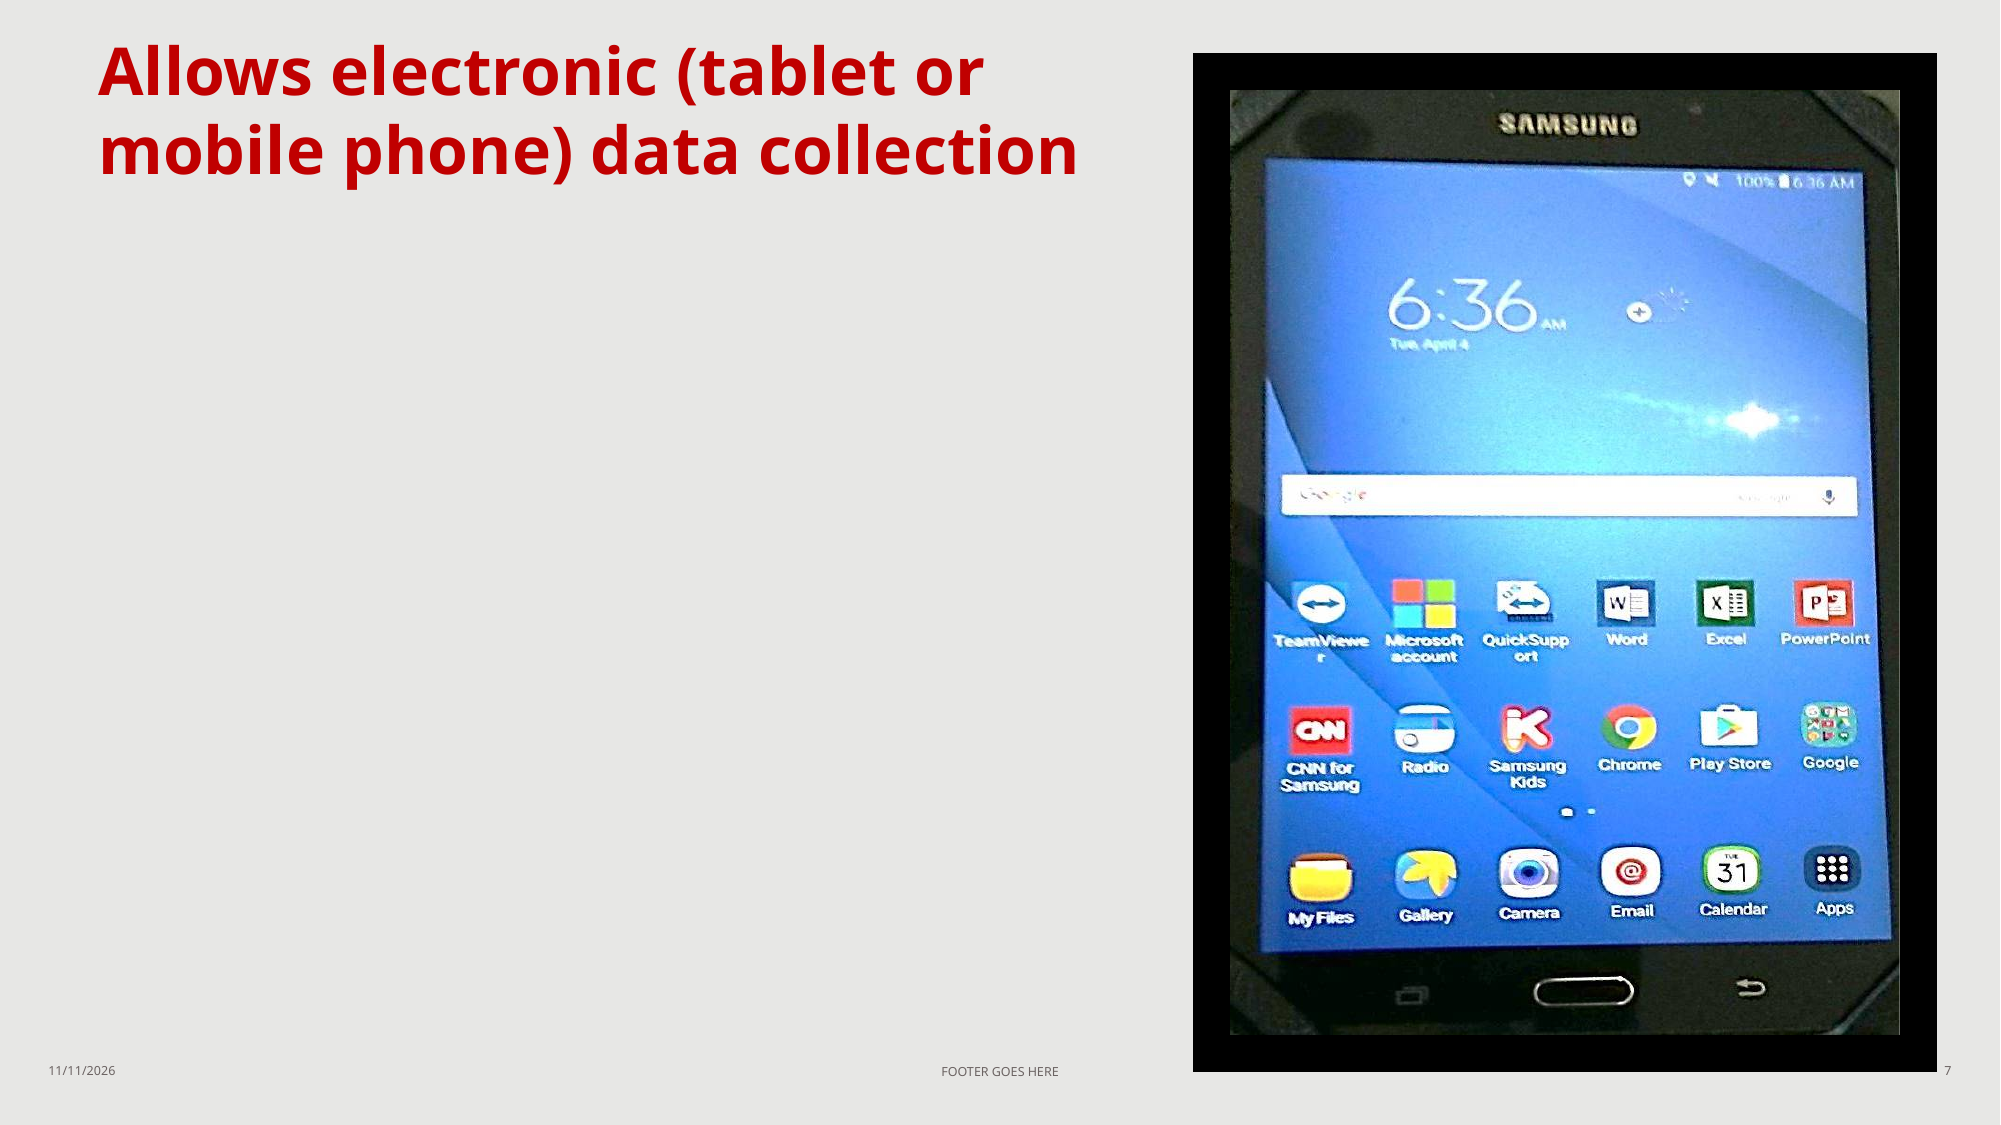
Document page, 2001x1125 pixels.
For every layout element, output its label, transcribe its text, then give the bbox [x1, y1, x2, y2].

picture [1230, 90, 1900, 1035]
text_box Allows electronic (tablet or mobile phone) data collection [66, 21, 1176, 563]
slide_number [33, 1053, 500, 1089]
slide_number 7 [1500, 1053, 1967, 1089]
footer FOOTER GOES HERE [683, 1053, 1317, 1089]
